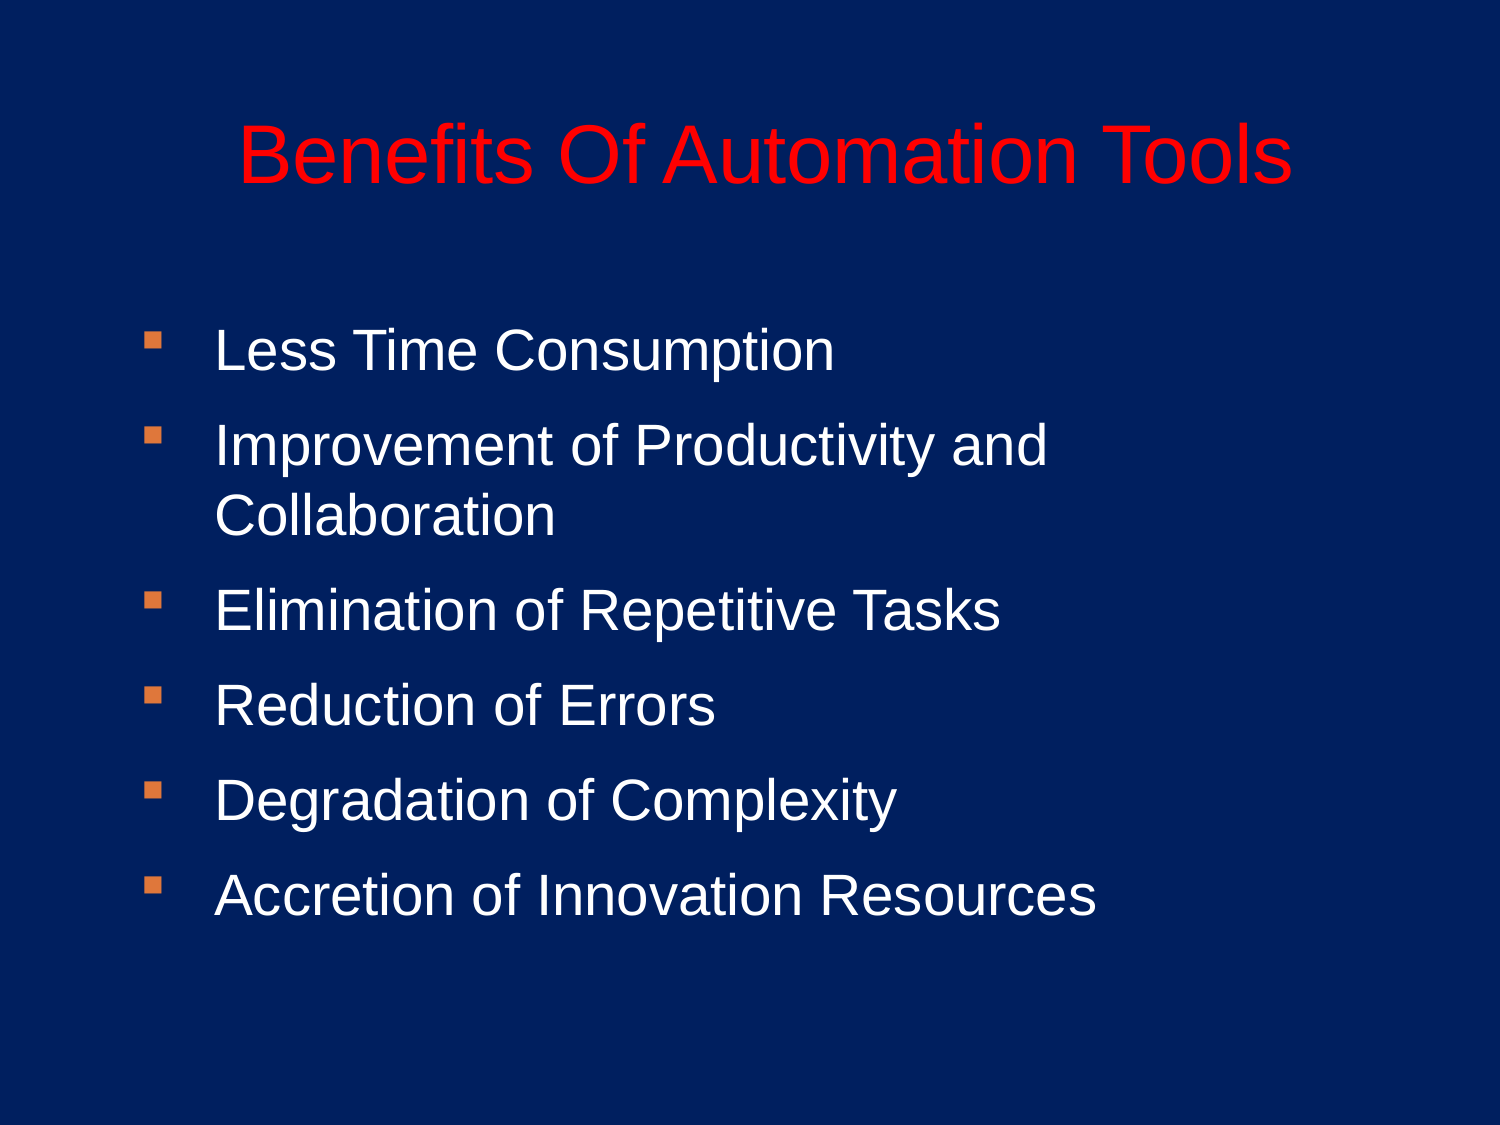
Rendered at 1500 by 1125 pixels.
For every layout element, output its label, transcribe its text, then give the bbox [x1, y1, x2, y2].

title Benefits Of Automation Tools [50, 75, 1462, 288]
text_box Less Time Consumption Improvement of Productivity and Collaboration Elimination of Repetitive Tasks Reduction of Errors Degradation of Complexity Accretion of Innovation Resources [137, 312, 1326, 928]
